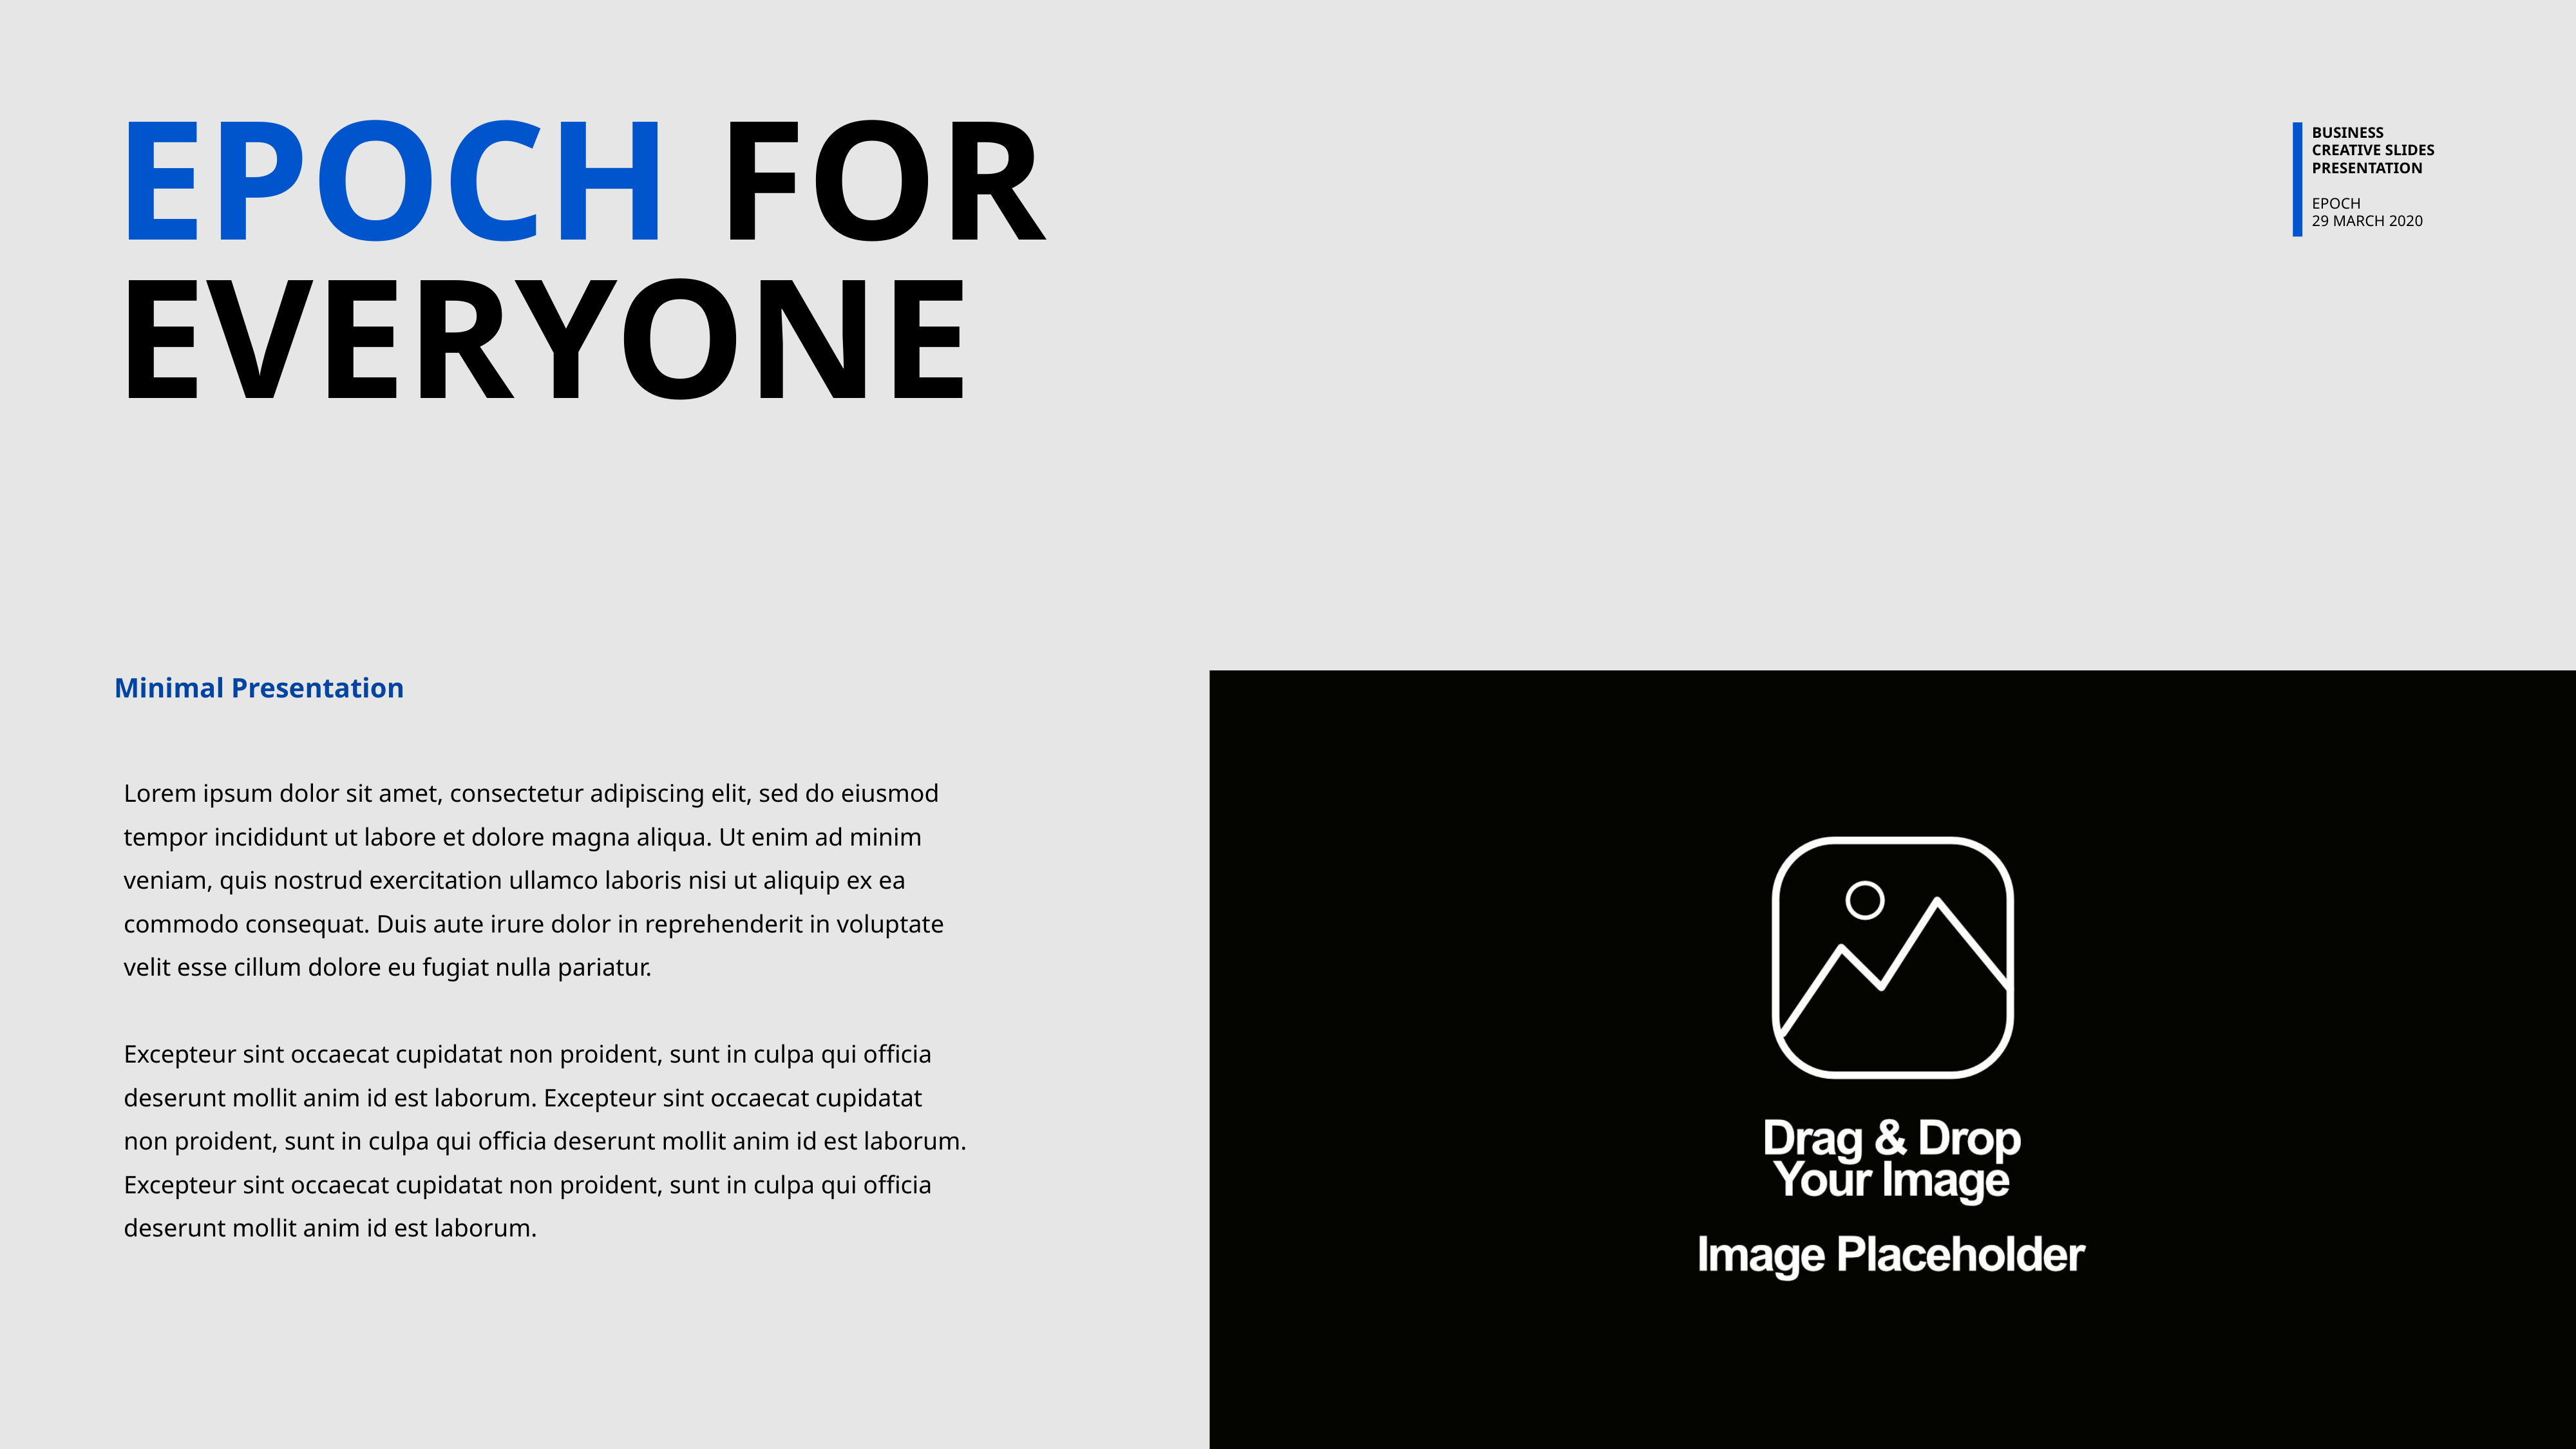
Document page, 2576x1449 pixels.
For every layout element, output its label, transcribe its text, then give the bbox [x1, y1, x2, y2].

text_box Lorem ipsum dolor sit amet, consectetur adipiscing elit, sed do eiusmod tempor incididunt ut labore et dolore magna aliqua. Ut enim ad minim veniam, quis nostrud exercitation ullamco laboris nisi ut aliquip ex ea commodo consequat. Duis aute irure dolor in reprehenderit in voluptate velit esse cillum dolore eu fugiat nulla pariatur. Excepteur sint occaecat cupidatat non proident, sunt in culpa qui officia deserunt mollit anim id est laborum. Excepteur sint occaecat cupidatat non proident, sunt in culpa qui officia deserunt mollit anim id est laborum. Excepteur sint occaecat cupidatat non proident, sunt in culpa qui officia deserunt mollit anim id est laborum. [114, 753, 983, 1224]
picture [1209, 670, 2576, 1449]
text_box EPOCH FOR EVERYONE [114, 113, 1091, 500]
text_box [2293, 113, 2463, 246]
text_box Minimal Presentation [114, 654, 522, 687]
